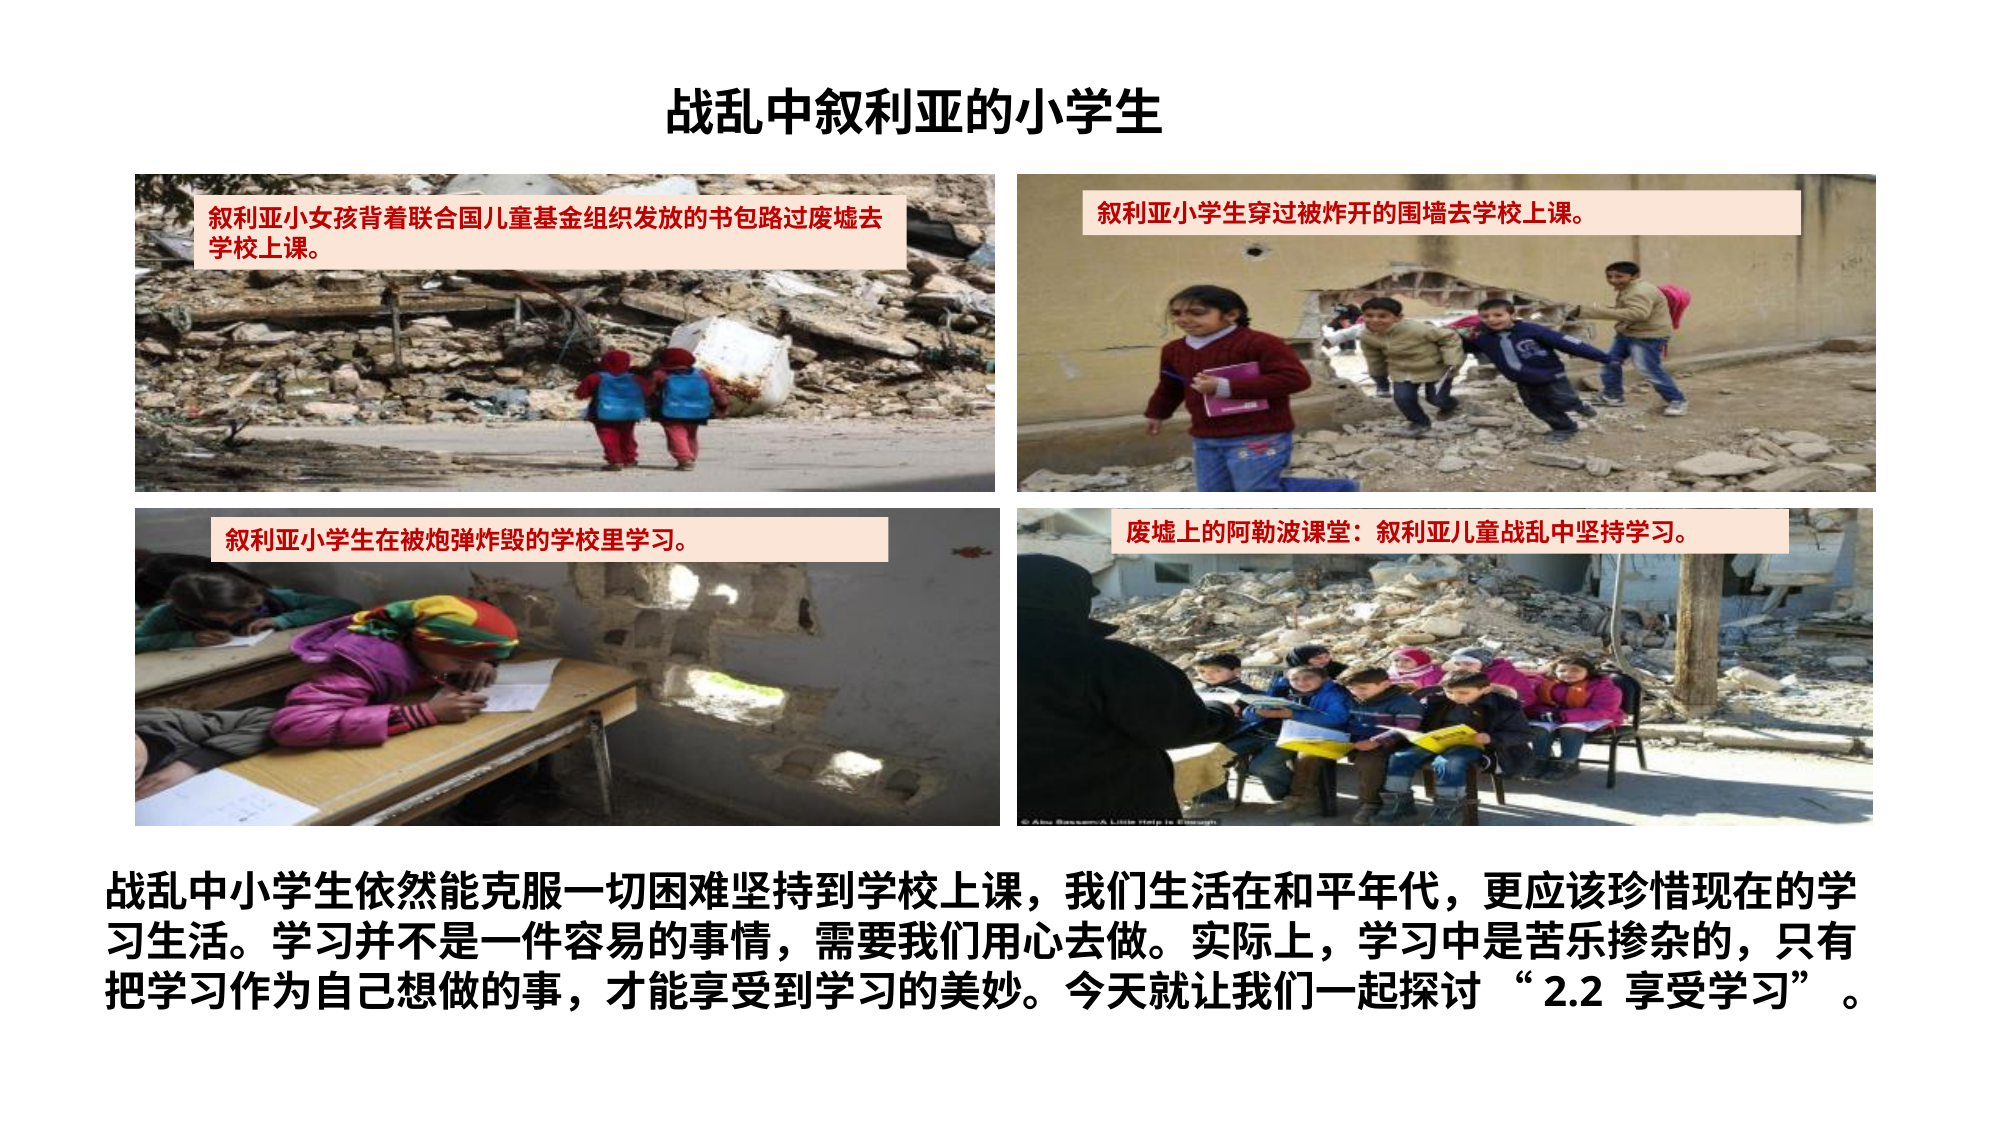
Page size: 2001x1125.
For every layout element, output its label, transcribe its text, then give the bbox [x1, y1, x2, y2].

text_box 战乱中叙利亚的小学生 [649, 72, 1387, 148]
picture [135, 174, 995, 492]
picture [1017, 508, 1873, 826]
picture [135, 508, 1000, 826]
picture [1017, 174, 1876, 492]
text_box 战乱中小学生依然能克服一切困难坚持到学校上课，我们生活在和平年代，更应该珍惜现在的学习生活。学习并不是一件容易的事情，需要我们用心去做。实际上，学习中是苦乐掺杂的，只有把学习作为自己想做的事，才能享受到学习的美妙。今天就让我们一起探讨 “2.2 享受学习” 。 [89, 857, 1911, 1023]
